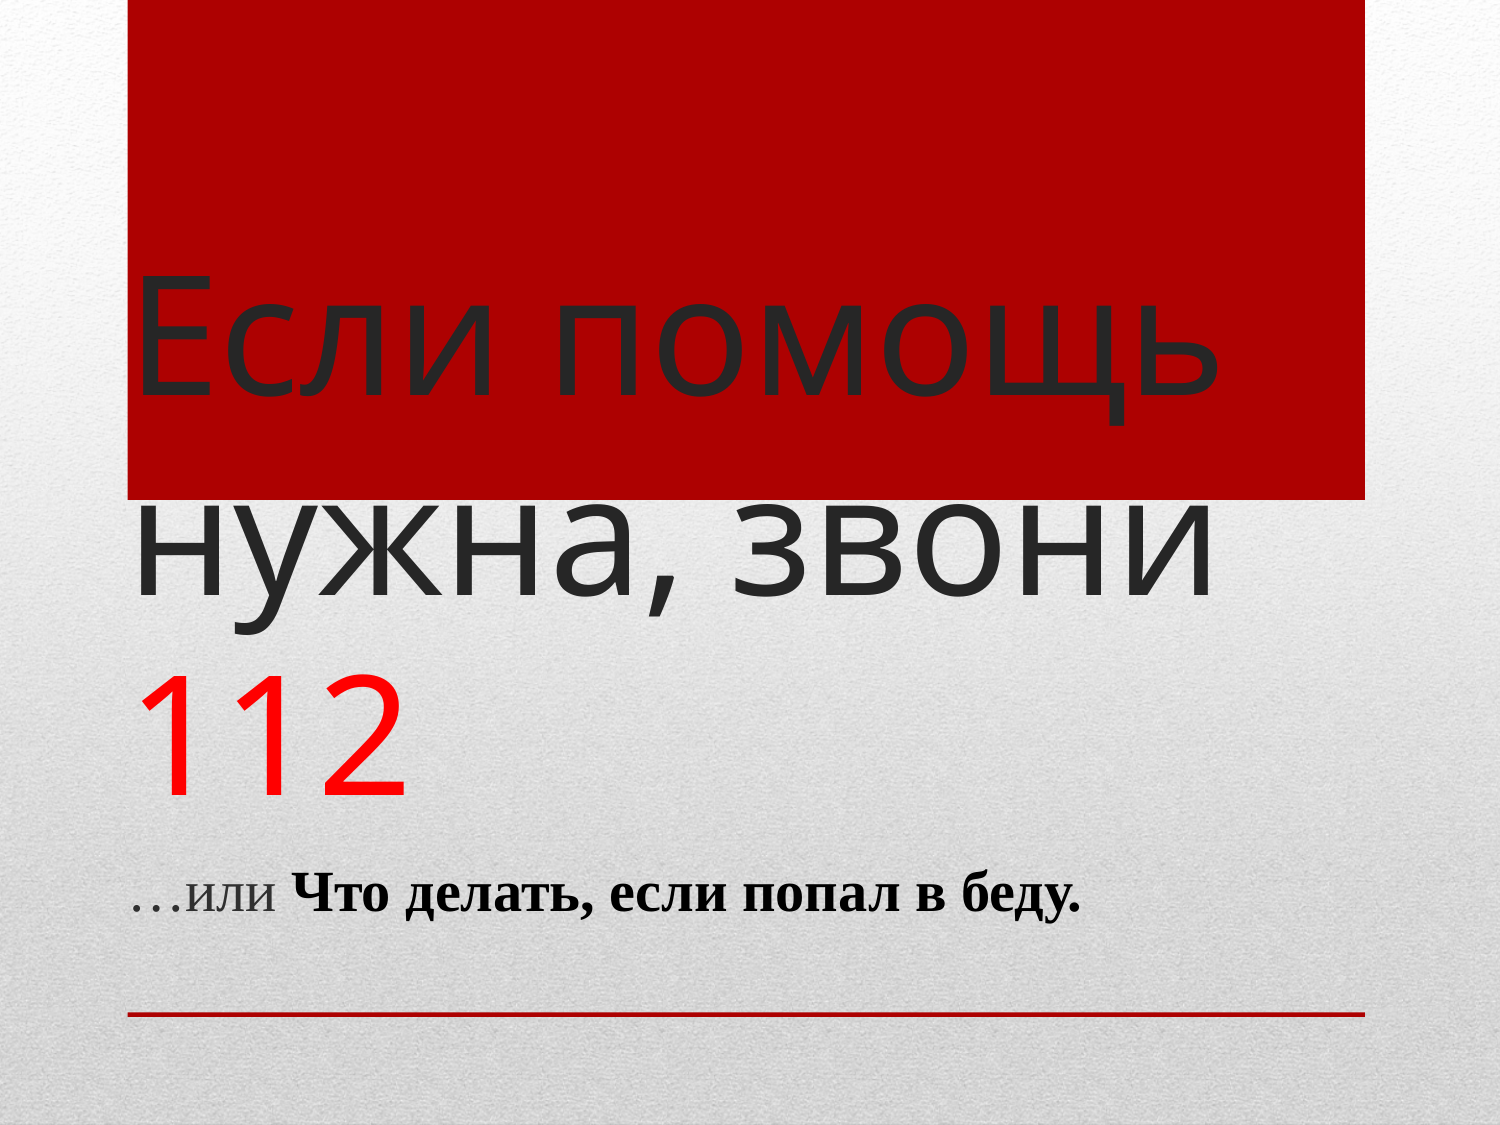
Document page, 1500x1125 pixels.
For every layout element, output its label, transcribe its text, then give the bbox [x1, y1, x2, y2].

subtitle …или Что делать, если попал в беду. [112, 846, 1238, 1009]
title Если помощь нужна, звони 112 [112, 586, 1350, 837]
